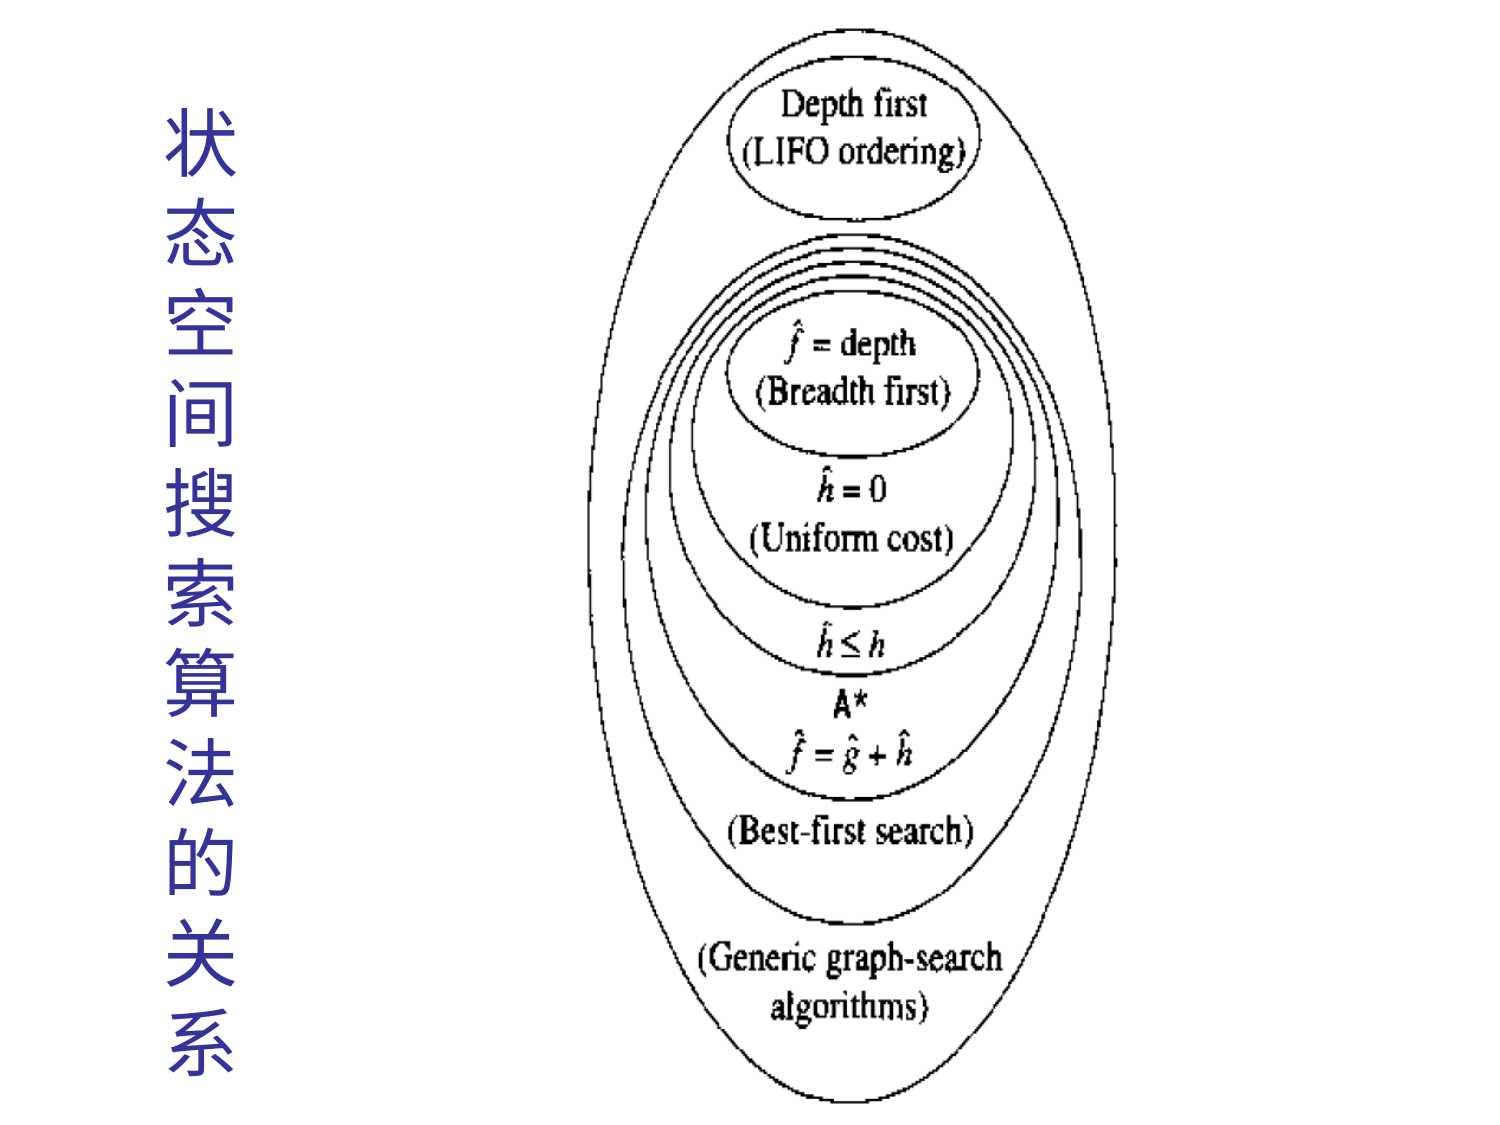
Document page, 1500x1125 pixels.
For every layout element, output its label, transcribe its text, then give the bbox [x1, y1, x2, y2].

title 状态空间搜索算法的关系 [141, 497, 262, 685]
picture [578, 0, 1128, 1125]
